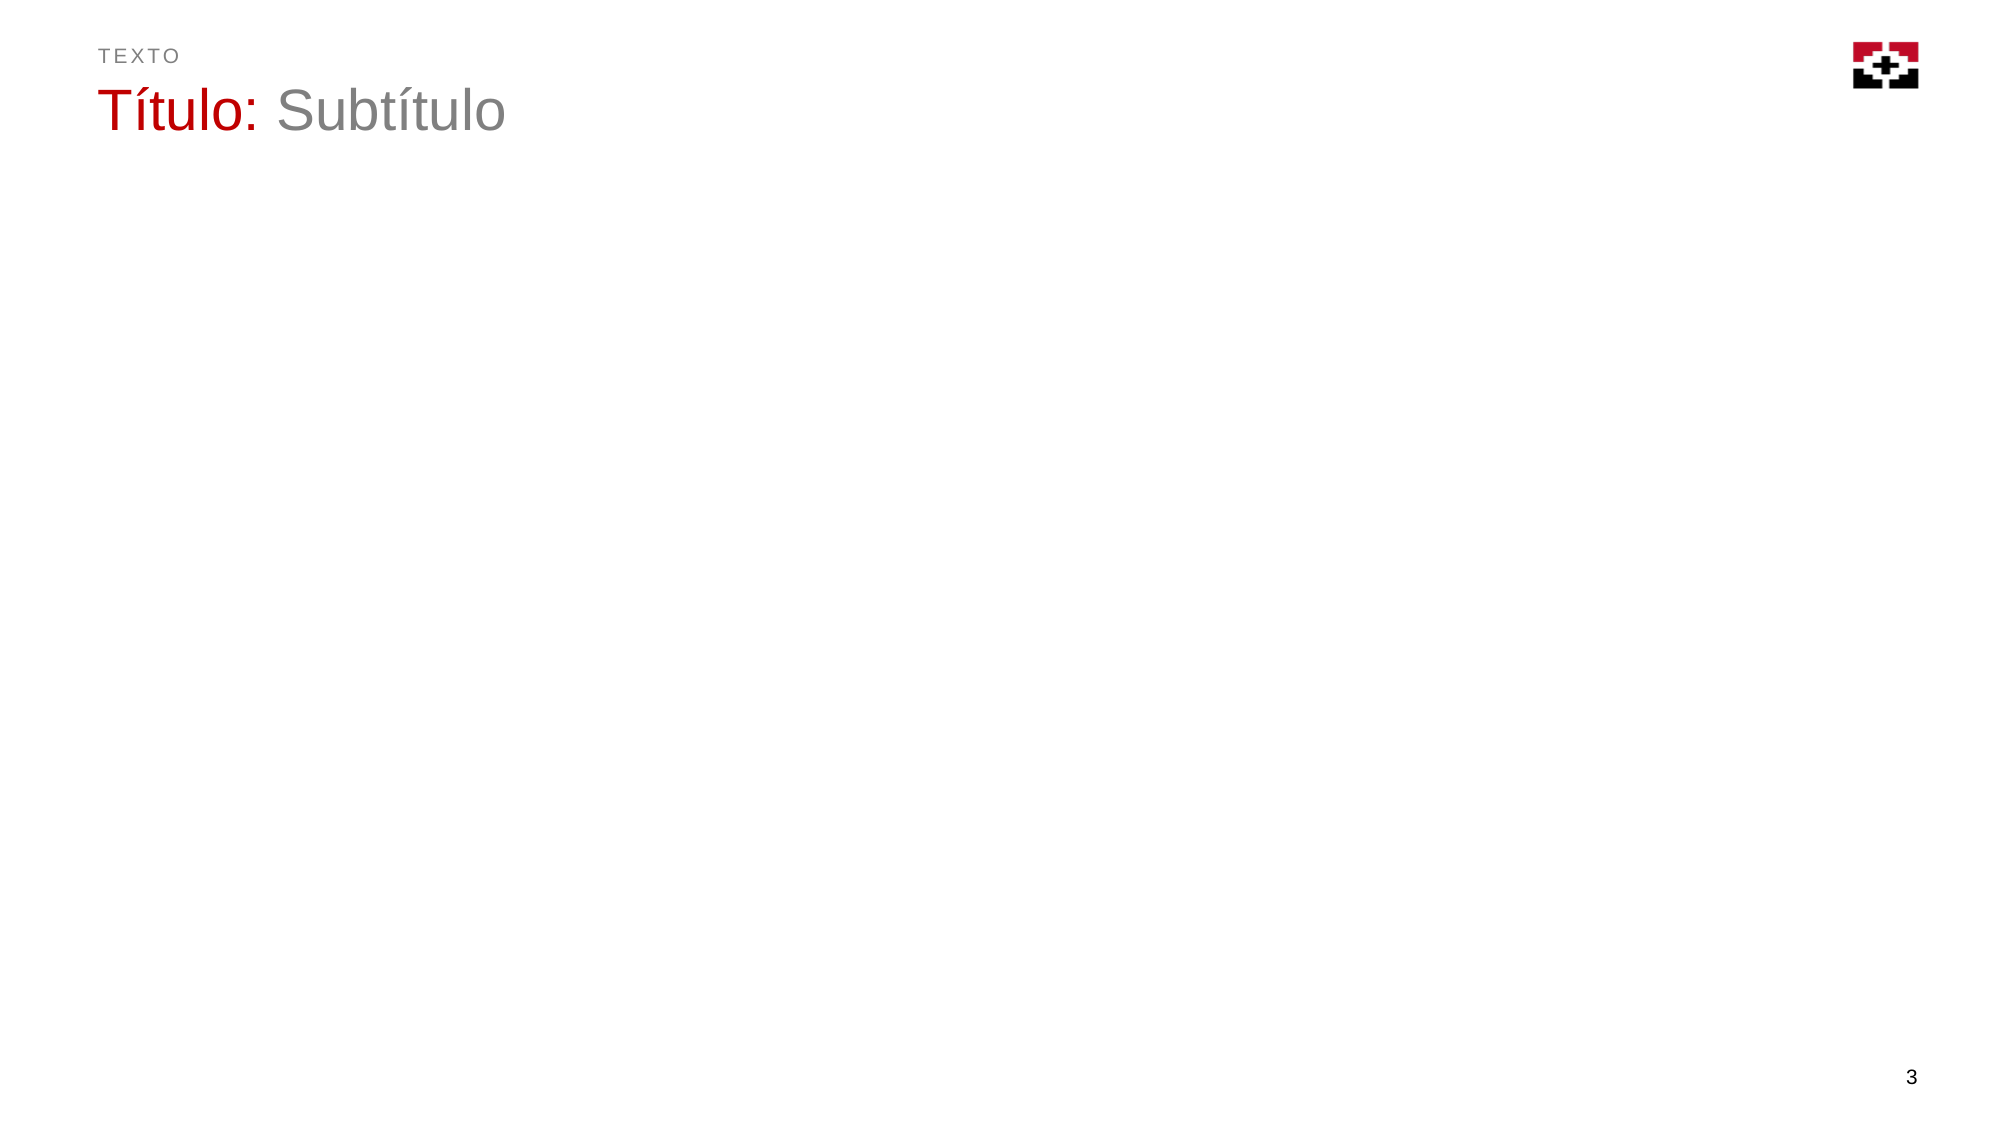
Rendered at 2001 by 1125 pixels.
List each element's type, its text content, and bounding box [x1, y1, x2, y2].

list TEXTO [82, 45, 1848, 72]
text_box 3 [1820, 1055, 1933, 1096]
text_box [1848, 40, 1924, 91]
title Título: Subtítulo [82, 72, 1892, 152]
